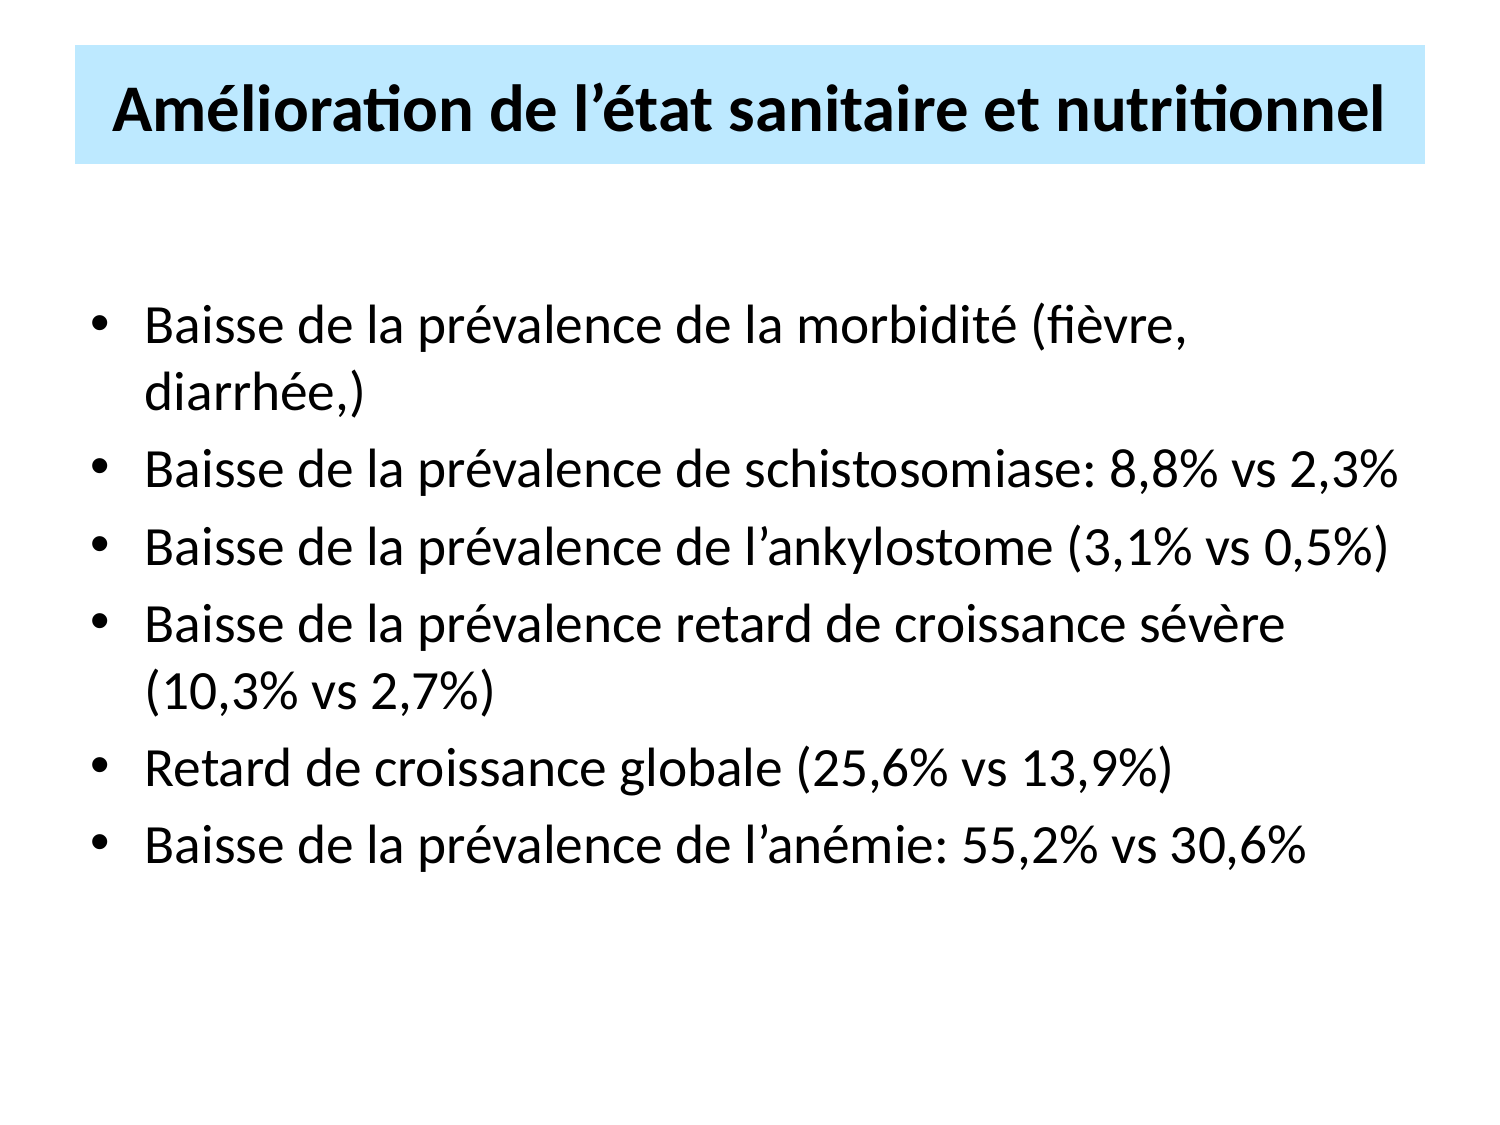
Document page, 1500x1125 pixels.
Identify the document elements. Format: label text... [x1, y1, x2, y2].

list Baisse de la prévalence de la morbidité (fièvre, diarrhée,) Baisse de la prévalence de schistosomiase: 8,8% vs 2,3% Baisse de la prévalence de l’ankylostome (3,1% vs 0,5%) Baisse de la prévalence retard de croissance sévère (10,3% vs 2,7%) Retard de croissance globale (25,6% vs 13,9%) Baisse de la prévalence de l’anémie: 55,2% vs 30,6% [75, 281, 1425, 1005]
title Amélioration de l’état sanitaire et nutritionnel [75, 45, 1425, 164]
